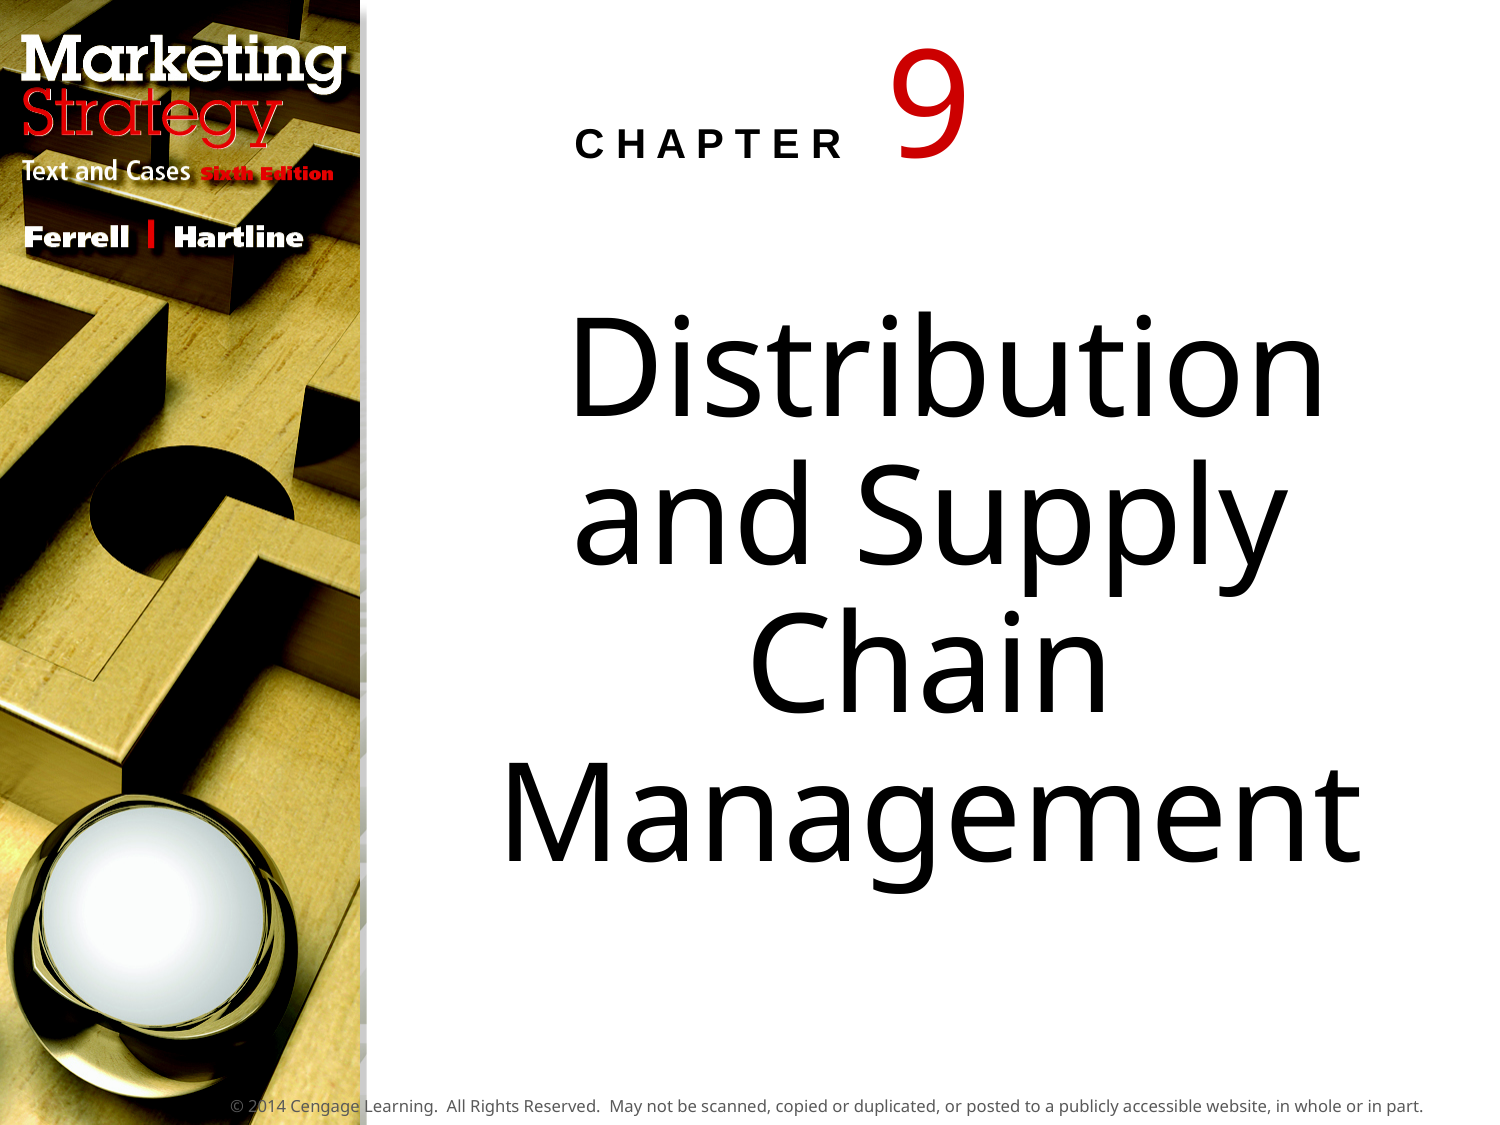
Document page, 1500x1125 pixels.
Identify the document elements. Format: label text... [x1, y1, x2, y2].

picture [0, 0, 367, 1125]
title Distribution and Supply Chain Management [397, 287, 1463, 957]
